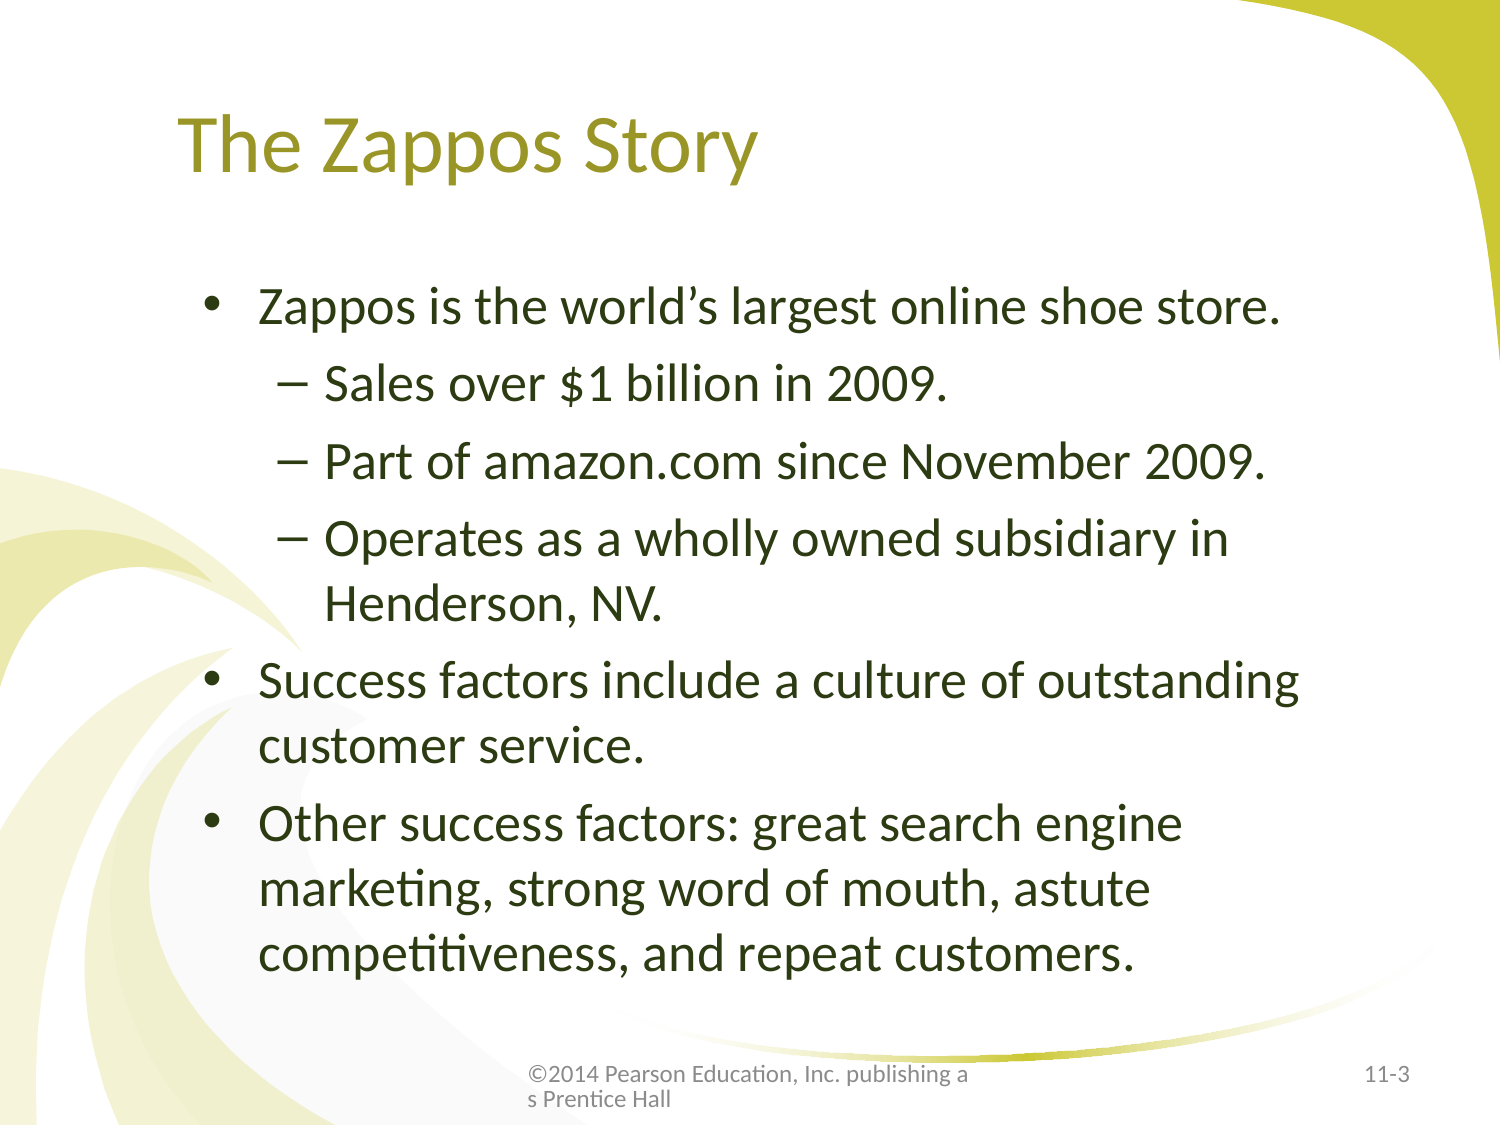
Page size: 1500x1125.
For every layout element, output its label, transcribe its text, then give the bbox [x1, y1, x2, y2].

list Zappos is the world’s largest online shoe store. Sales over $1 billion in 2009. Part of amazon.com since November 2009. Operates as a wholly owned subsidiary in Henderson, NV. Success factors include a culture of outstanding customer service. Other success factors: great search engine marketing, strong word of mouth, astute competitiveness, and repeat customers. [187, 262, 1425, 1005]
slide_number 11-3 [1074, 1042, 1425, 1103]
footer ©2014 Pearson Education, Inc. publishing as Prentice Hall [512, 1042, 988, 1103]
title The Zappos Story [162, 45, 1425, 233]
